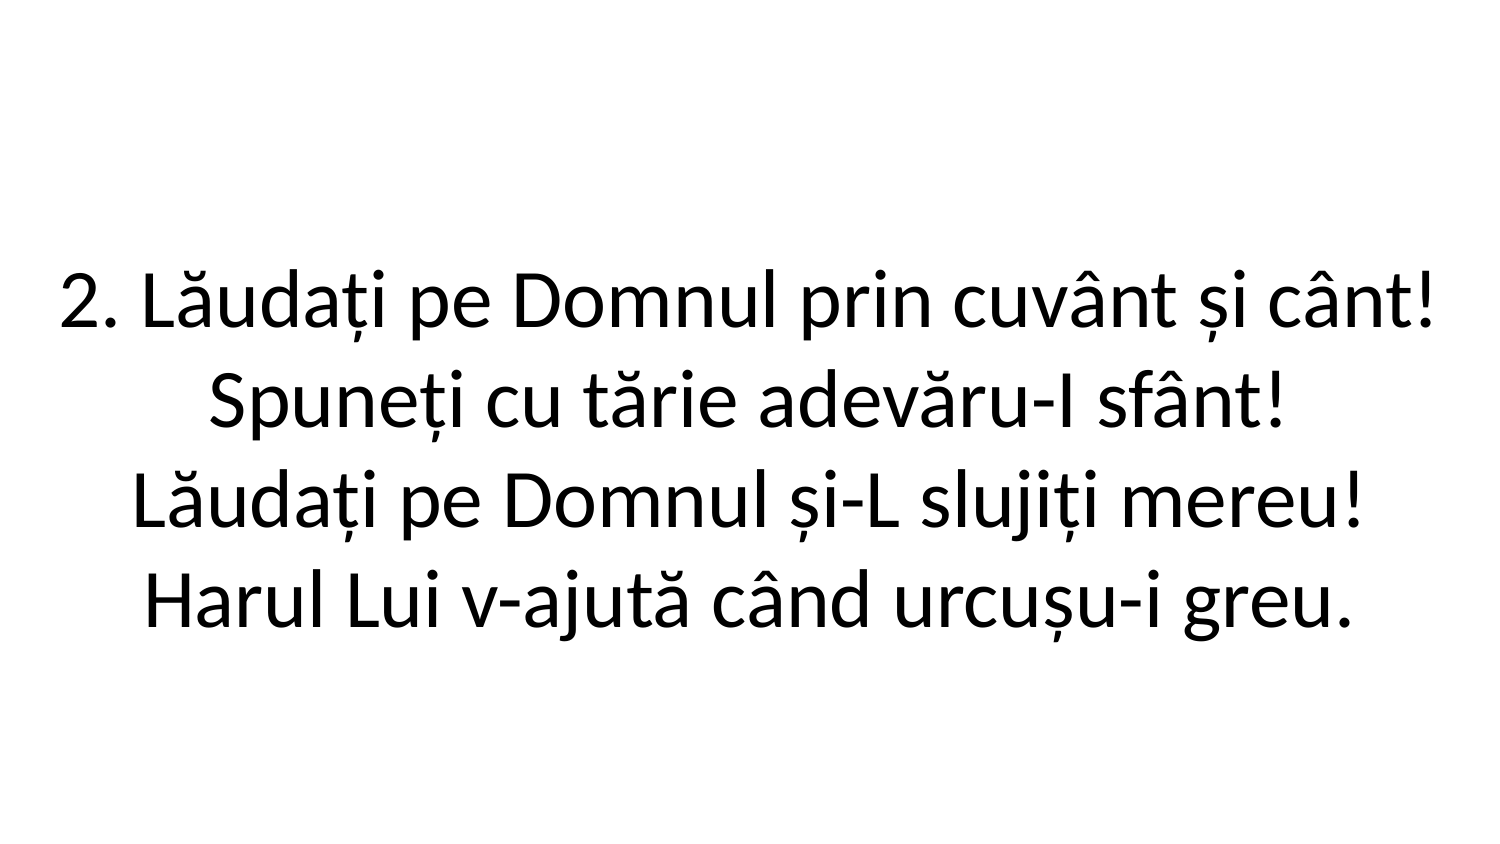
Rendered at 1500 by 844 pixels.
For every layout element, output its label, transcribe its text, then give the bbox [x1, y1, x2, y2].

text_box 2. Lăudați pe Domnul prin cuvânt și cânt! Spuneți cu tărie adevăru-I sfânt! Lăudați pe Domnul și-L slujiți mereu! Harul Lui v-ajută când urcușu-i greu. [43, 192, 1456, 652]
